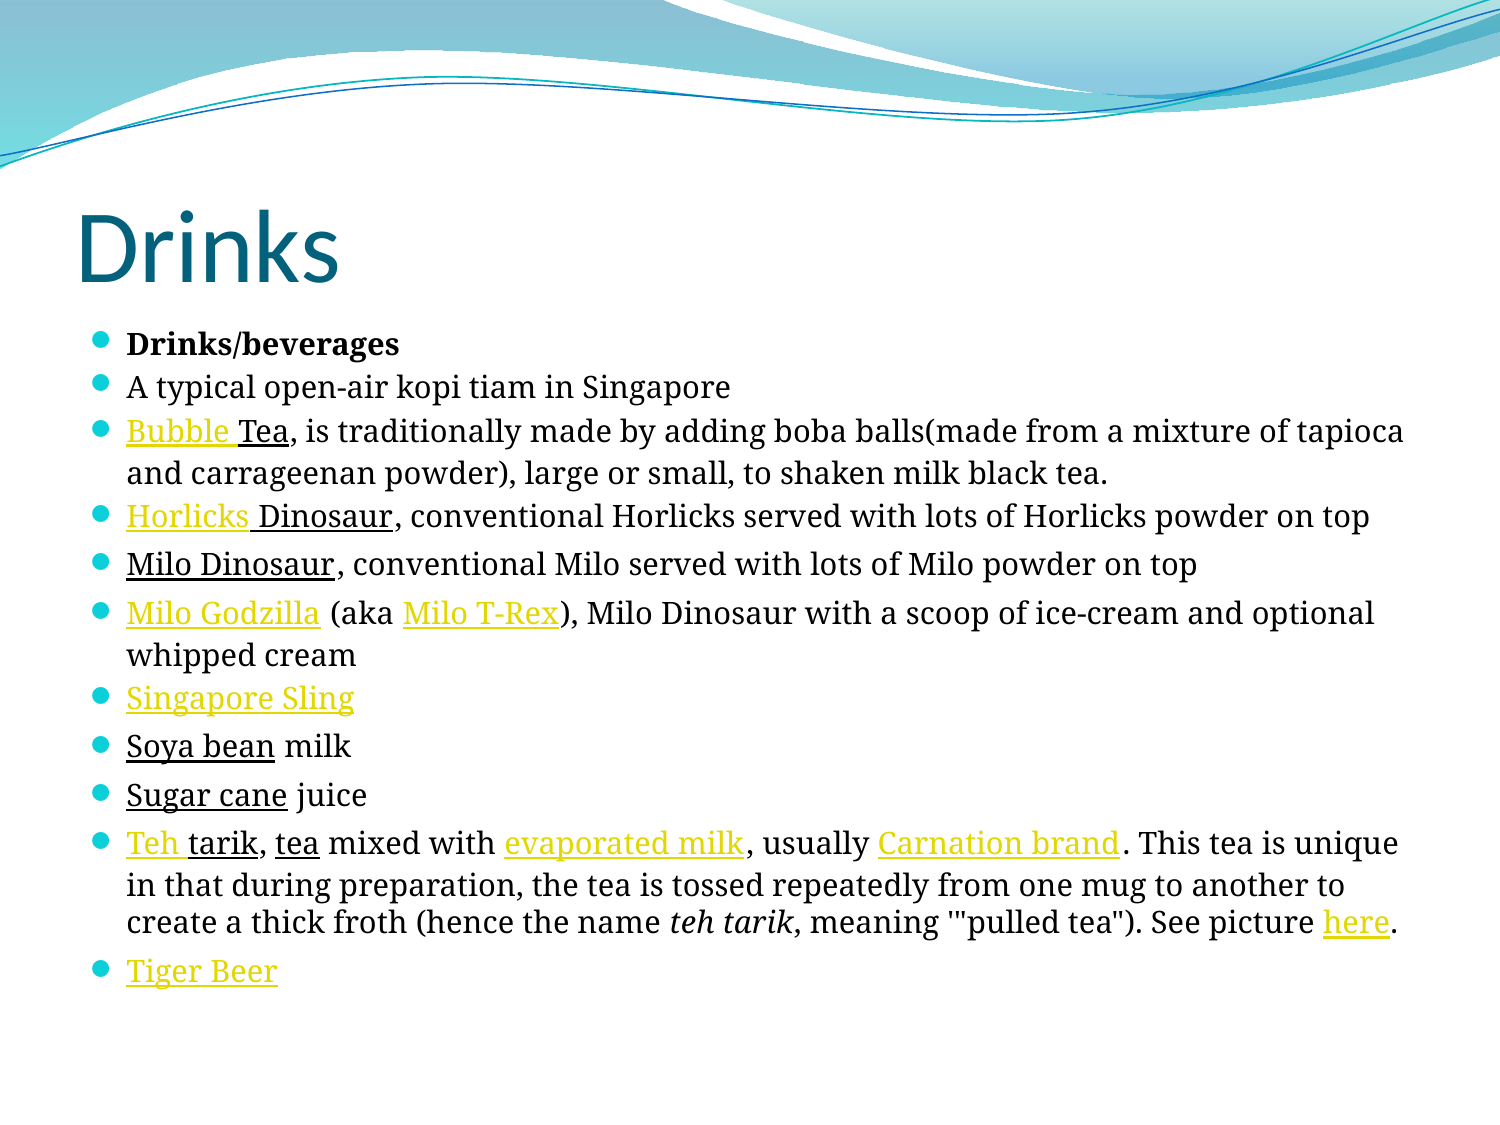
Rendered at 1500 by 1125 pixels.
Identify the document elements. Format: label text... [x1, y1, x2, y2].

list Drinks/beverages A typical open-air kopi tiam in Singapore Bubble Tea, is traditionally made by adding boba balls(made from a mixture of tapioca and carrageenan powder), large or small, to shaken milk black tea. Horlicks Dinosaur, conventional Horlicks served with lots of Horlicks powder on top Milo Dinosaur, conventional Milo served with lots of Milo powder on top Milo Godzilla (aka Milo T-Rex), Milo Dinosaur with a scoop of ice-cream and optional whipped cream Singapore Sling Soya bean milk Sugar cane juice Teh tarik, tea mixed with evaporated milk, usually Carnation brand. This tea is unique in that during preparation, the tea is tossed repeatedly from one mug to another to create a thick froth (hence the name teh tarik, meaning '"pulled tea"). See picture here. Tiger Beer [75, 317, 1425, 1038]
title Drinks [75, 115, 1425, 303]
